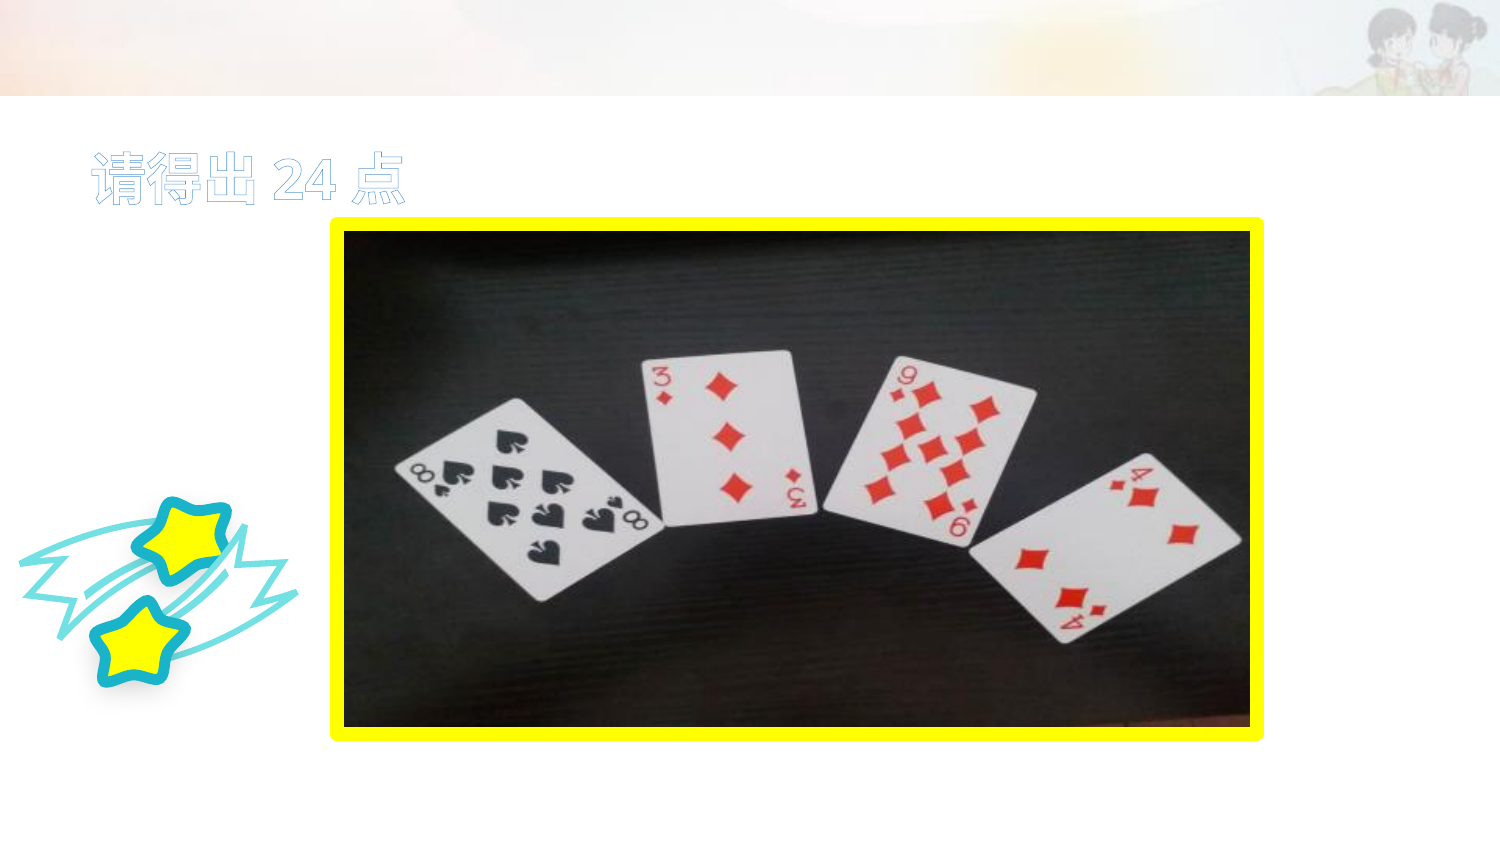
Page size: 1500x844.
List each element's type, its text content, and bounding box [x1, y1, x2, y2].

picture [0, 0, 1500, 96]
picture [343, 231, 1250, 728]
text_box 请得出24点 [0, 79, 464, 230]
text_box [25, 498, 234, 614]
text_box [86, 560, 295, 676]
